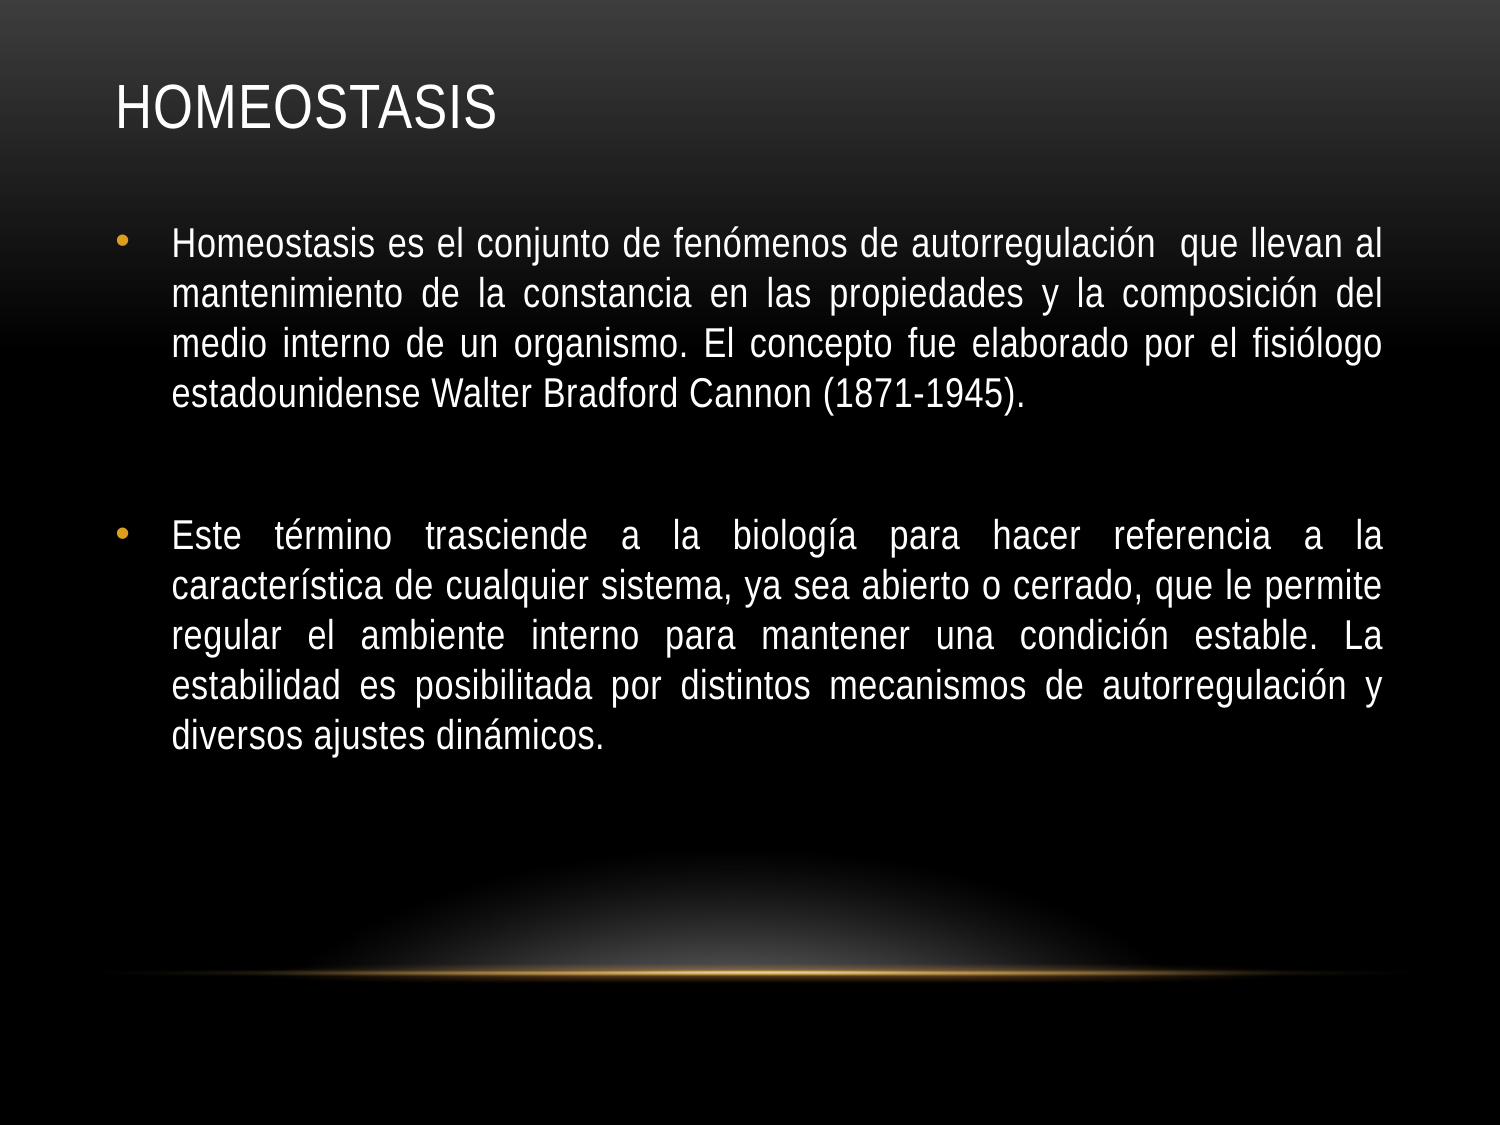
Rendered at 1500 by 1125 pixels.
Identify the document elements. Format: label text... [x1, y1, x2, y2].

title Homeostasis [100, 30, 1401, 149]
list Homeostasis es el conjunto de fenómenos de autorregulación que llevan al mantenimiento de la constancia en las propiedades y la composición del medio interno de un organismo. El concepto fue elaborado por el fisiólogo estadounidense Walter Bradford Cannon (1871-1945). Este término trasciende a la biología para hacer referencia a la característica de cualquier sistema, ya sea abierto o cerrado, que le permite regular el ambiente interno para mantener una condición estable. La estabilidad es posibilitada por distintos mecanismos de autorregulación y diversos ajustes dinámicos. [100, 208, 1401, 1061]
picture [0, 0, 1500, 1125]
